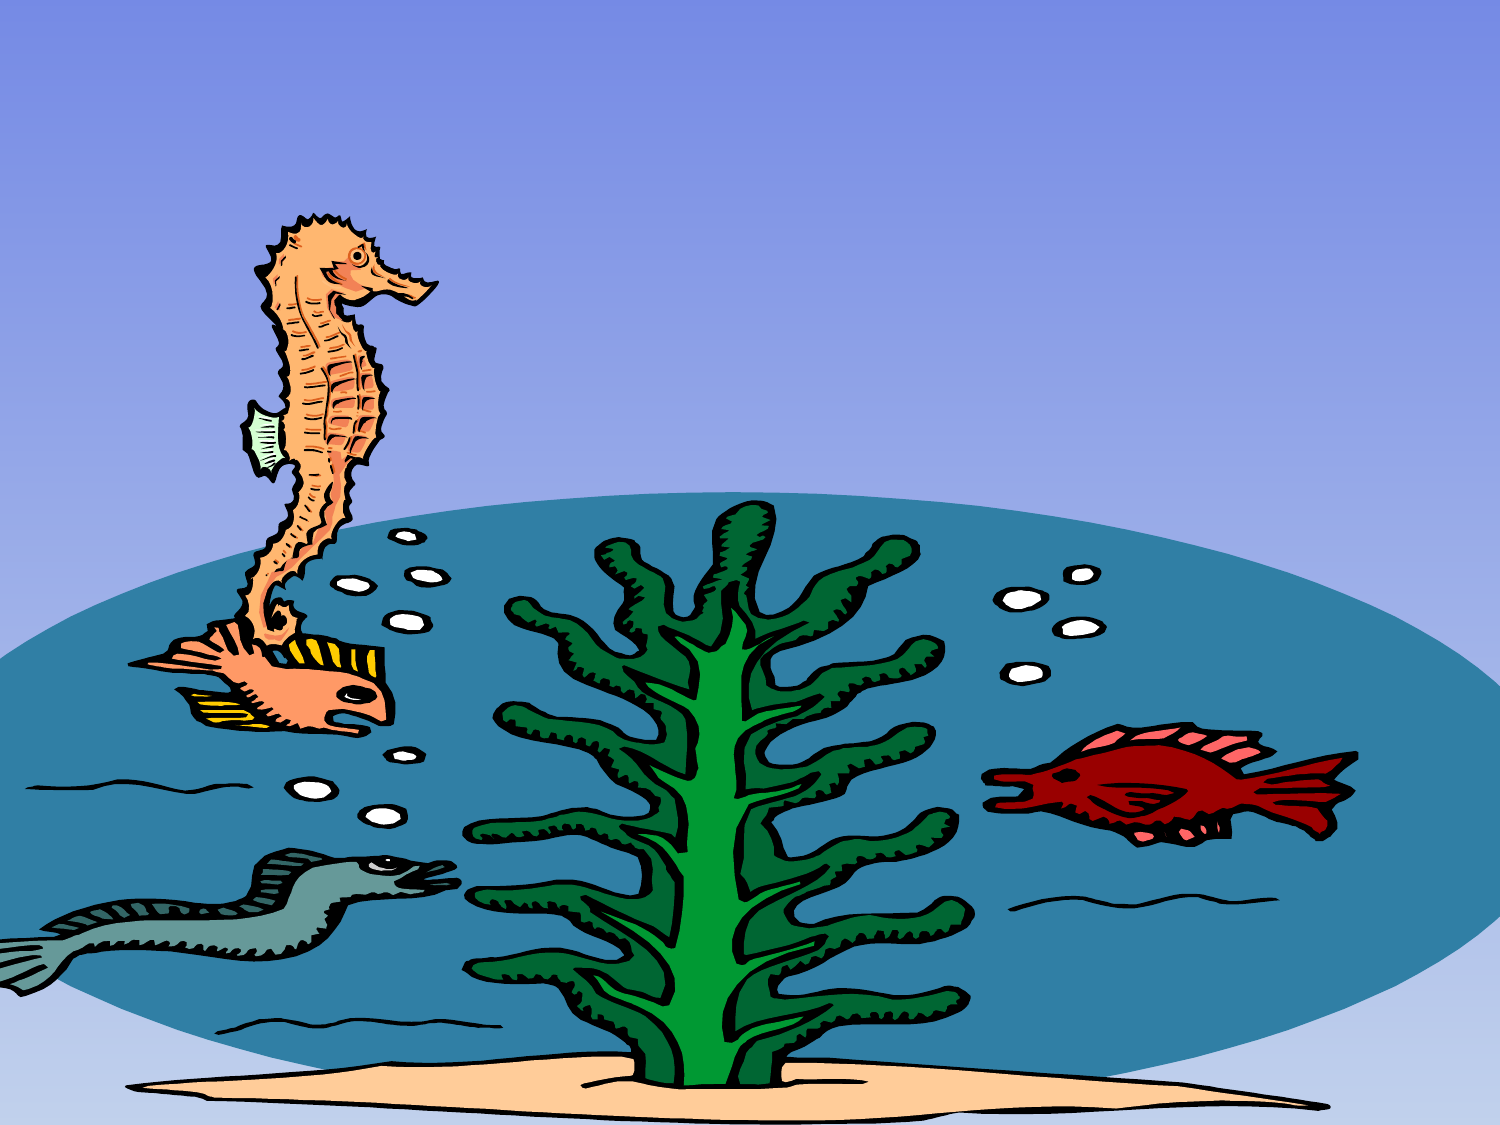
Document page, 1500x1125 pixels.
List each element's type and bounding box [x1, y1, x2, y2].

picture [0, 210, 1500, 1125]
